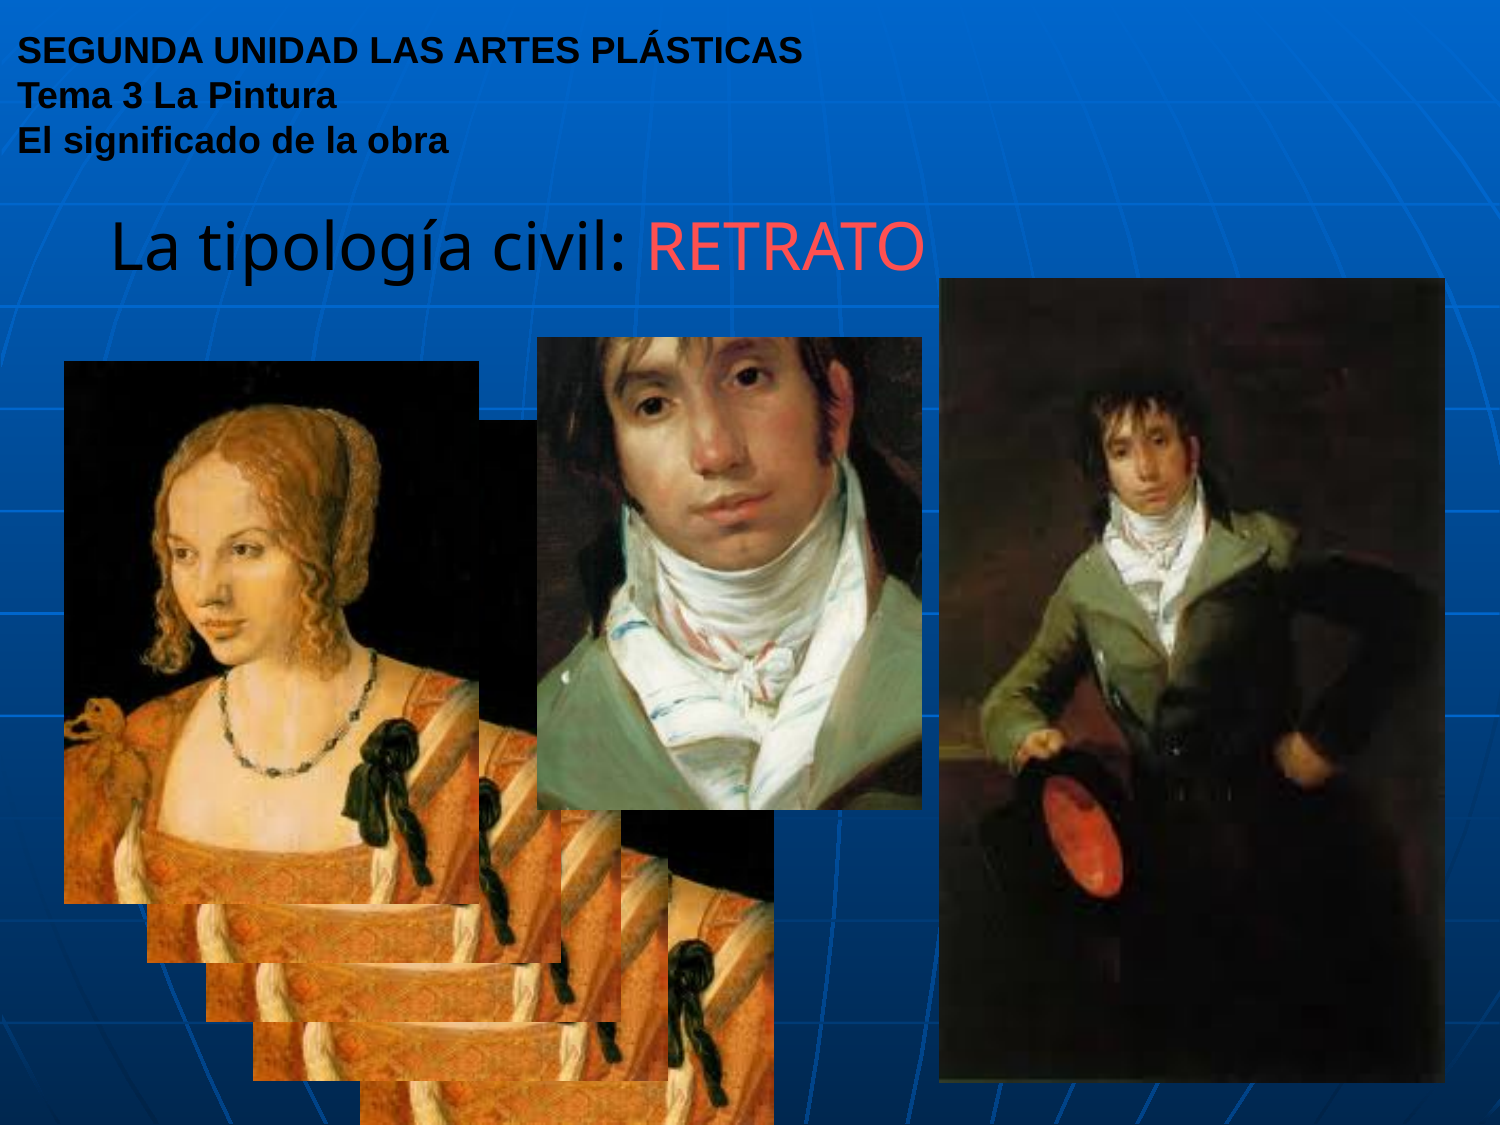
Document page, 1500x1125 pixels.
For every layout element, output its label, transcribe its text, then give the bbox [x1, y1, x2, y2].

title SEGUNDA UNIDAD LAS ARTES PLÁSTICAS Tema 3 La Pintura El significado de la obra [0, 0, 822, 188]
picture [64, 337, 923, 1125]
list La tipología civil: RETRATO [76, 196, 1500, 977]
picture [938, 278, 1445, 1083]
